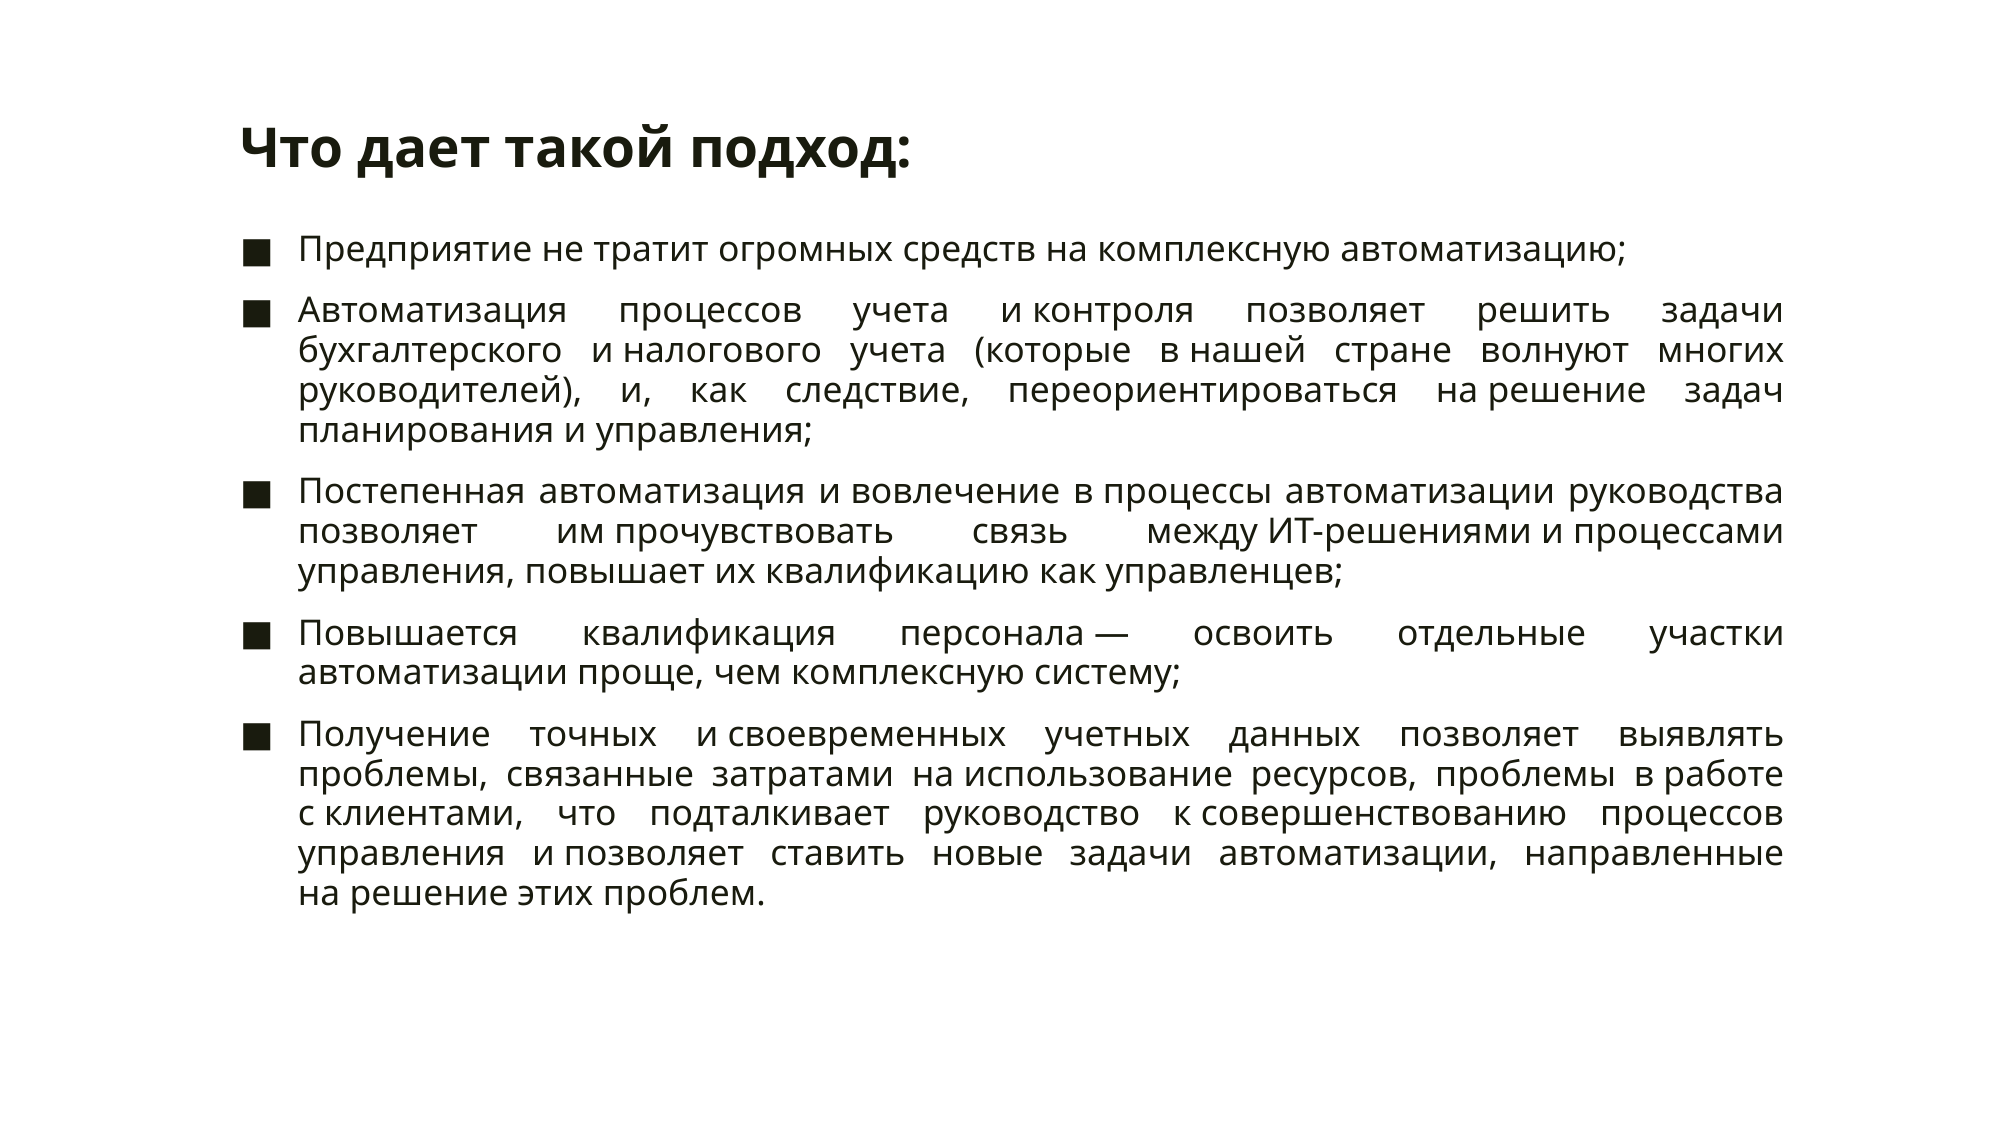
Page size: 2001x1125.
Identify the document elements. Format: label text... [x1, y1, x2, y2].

title Что дает такой подход: [225, 112, 1800, 222]
list Предприятие не тратит огромных средств на комплексную автоматизацию; Автоматизация процессов учета и контроля позволяет решить задачи бухгалтерского и налогового учета (которые в нашей стране волнуют многих руководителей), и, как следствие, переориентироваться на решение задач планирования и управления; Постепенная автоматизация и вовлечение в процессы автоматизации руководства позволяет им прочувствовать связь между ИТ-решениями и процессами управления, повышает их квалификацию как управленцев; Повышается квалификация персонала — освоить отдельные участки автоматизации проще, чем комплексную систему; Получение точных и своевременных учетных данных позволяет выявлять проблемы, связанные затратами на использование ресурсов, проблемы в работе с клиентами, что подталкивает руководство к совершенствованию процессов управления и позволяет ставить новые задачи автоматизации, направленные на решение этих проблем. [225, 222, 1800, 963]
